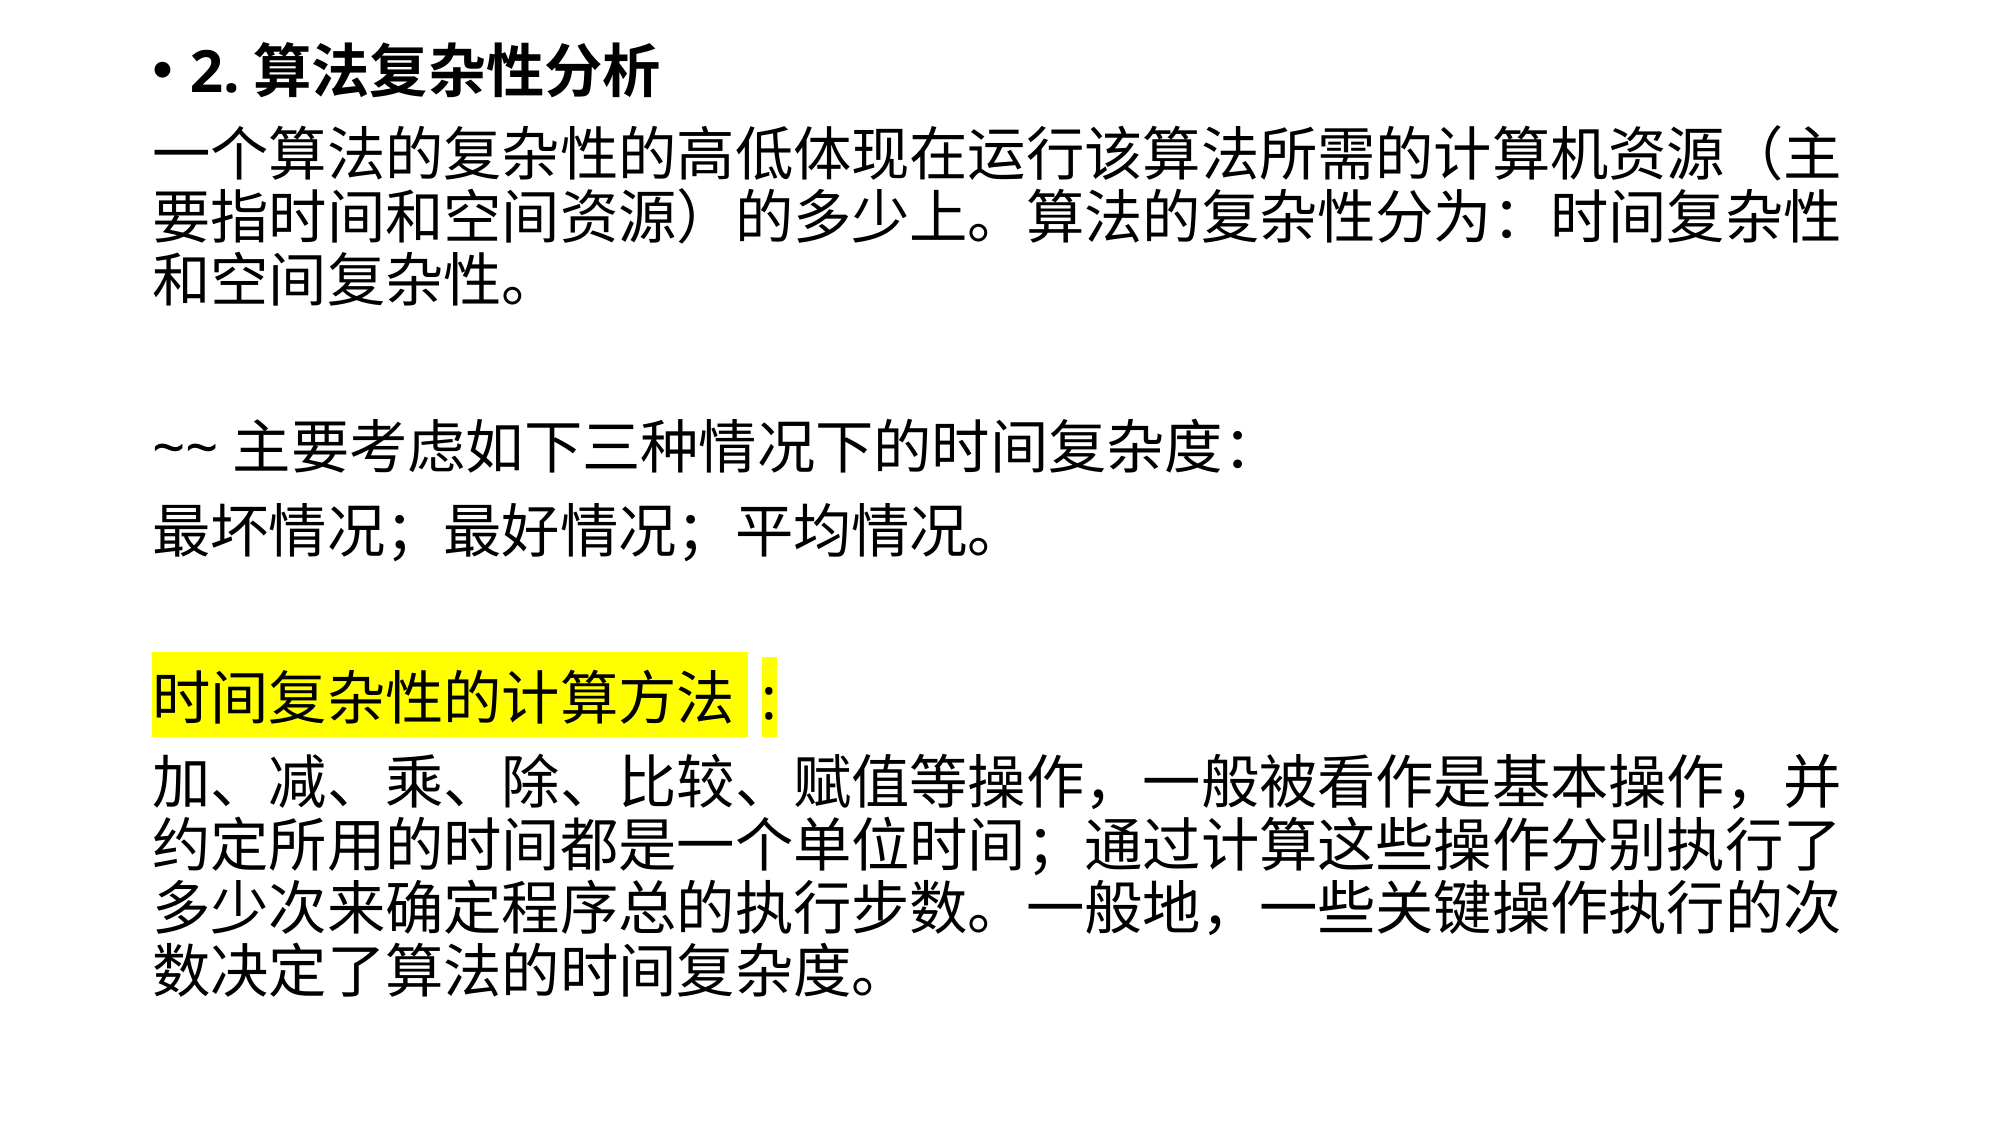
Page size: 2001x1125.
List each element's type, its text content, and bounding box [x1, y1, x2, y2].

list 2.算法复杂性分析 一个算法的复杂性的高低体现在运行该算法所需的计算机资源（主要指时间和空间资源）的多少上。算法的复杂性分为：时间复杂性和空间复杂性。 ~~主要考虑如下三种情况下的时间复杂度： 最坏情况；最好情况；平均情况。 时间复杂性的计算方法 : 加、减、乘、除、比较、赋值等操作，一般被看作是基本操作，并约定所用的时间都是一个单位时间；通过计算这些操作分别执行了多少次来确定程序总的执行步数。一般地，一些关键操作执行的次数决定了算法的时间复杂度。 [137, 34, 1863, 1111]
